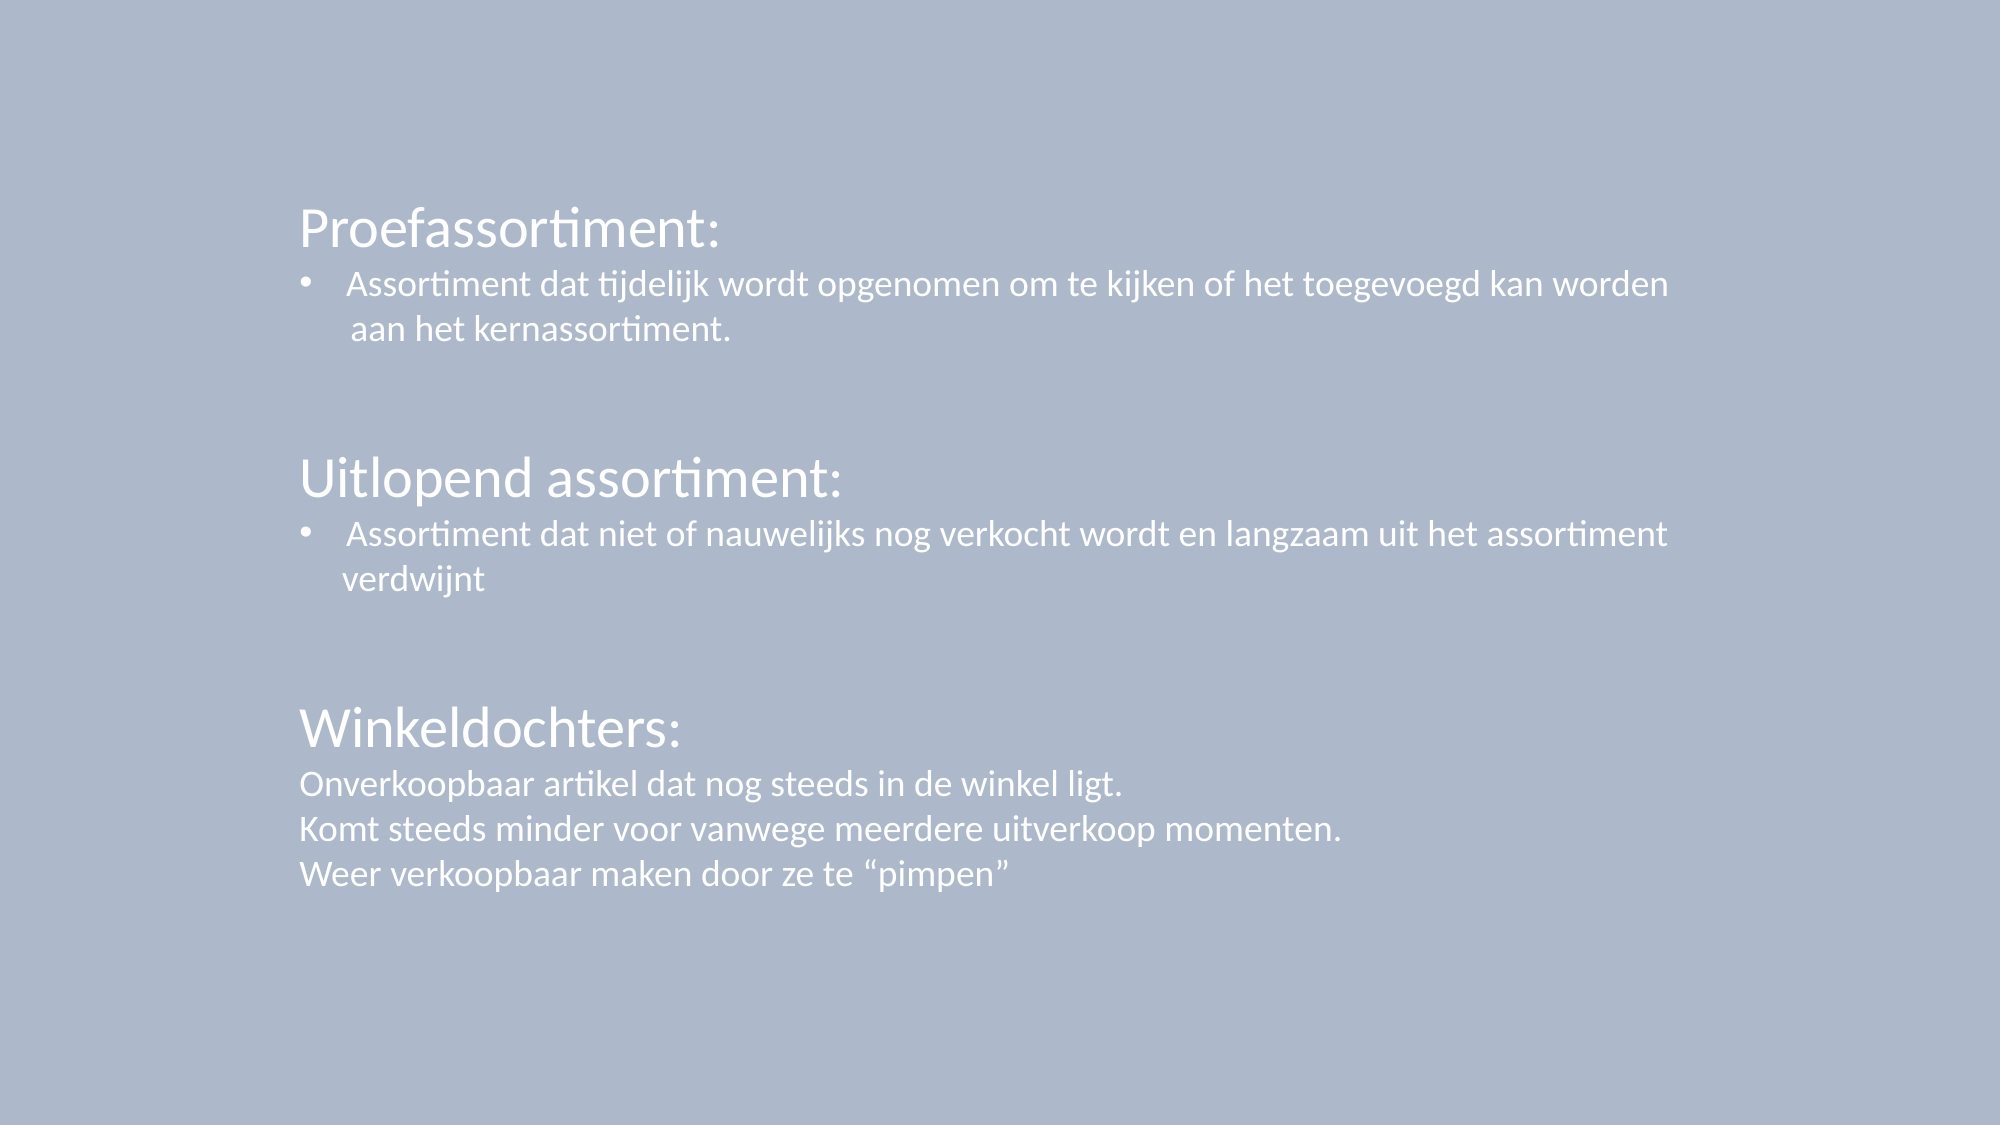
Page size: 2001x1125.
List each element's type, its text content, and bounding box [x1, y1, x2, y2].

text_box Proefassortiment: Assortiment dat tijdelijk wordt opgenomen om te kijken of het toegevoegd kan worden aan het kernassortiment. Uitlopend assortiment: Assortiment dat niet of nauwelijks nog verkocht wordt en langzaam uit het assortiment verdwijnt Winkeldochters: Onverkoopbaar artikel dat nog steeds in de winkel ligt. Komt steeds minder voor vanwege meerdere uitverkoop momenten. Weer verkoopbaar maken door ze te “pimpen” [284, 181, 1695, 947]
